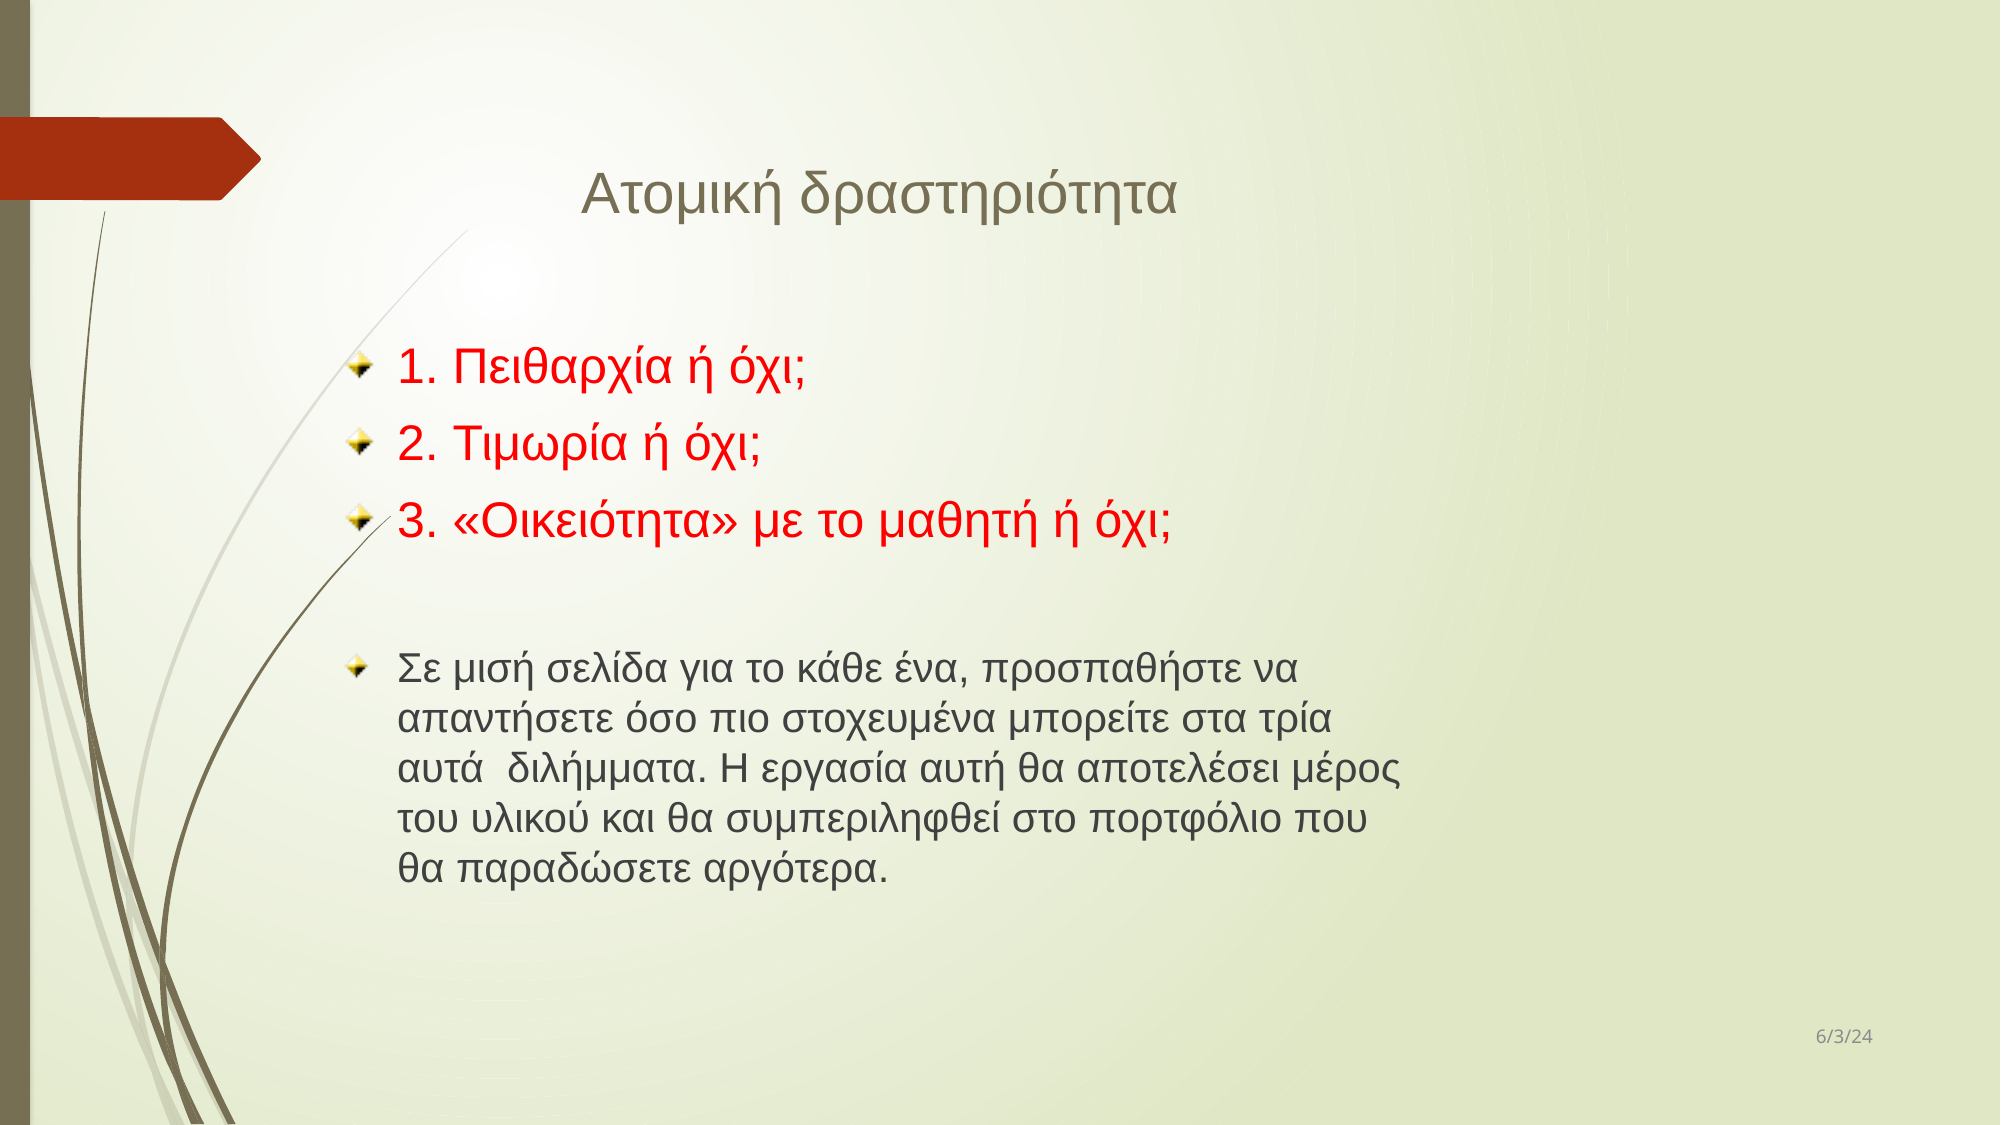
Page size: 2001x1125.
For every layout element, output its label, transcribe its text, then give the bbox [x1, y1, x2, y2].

title Ατομική δραστηριότητα [324, 73, 1437, 233]
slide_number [1699, 1005, 1888, 1067]
picture [341, 499, 377, 535]
list 1. Πειθαρχία ή όχι; 2. Τιμωρία ή όχι; 3. «Οικειότητα» με το μαθητή ή όχι; Σε μισή σελίδα για το κάθε ένα, προσπαθήστε να απαντήσετε όσο πιο στοχευμένα μπορείτε στα τρία αυτά διλήμματα. Η εργασία αυτή θα αποτελέσει μέρος του υλικού και θα συμπεριληφθεί στο πορτφόλιο που θα παραδώσετε αργότερα. [326, 326, 1437, 992]
picture [341, 346, 377, 382]
picture [341, 423, 377, 459]
picture [341, 650, 371, 681]
